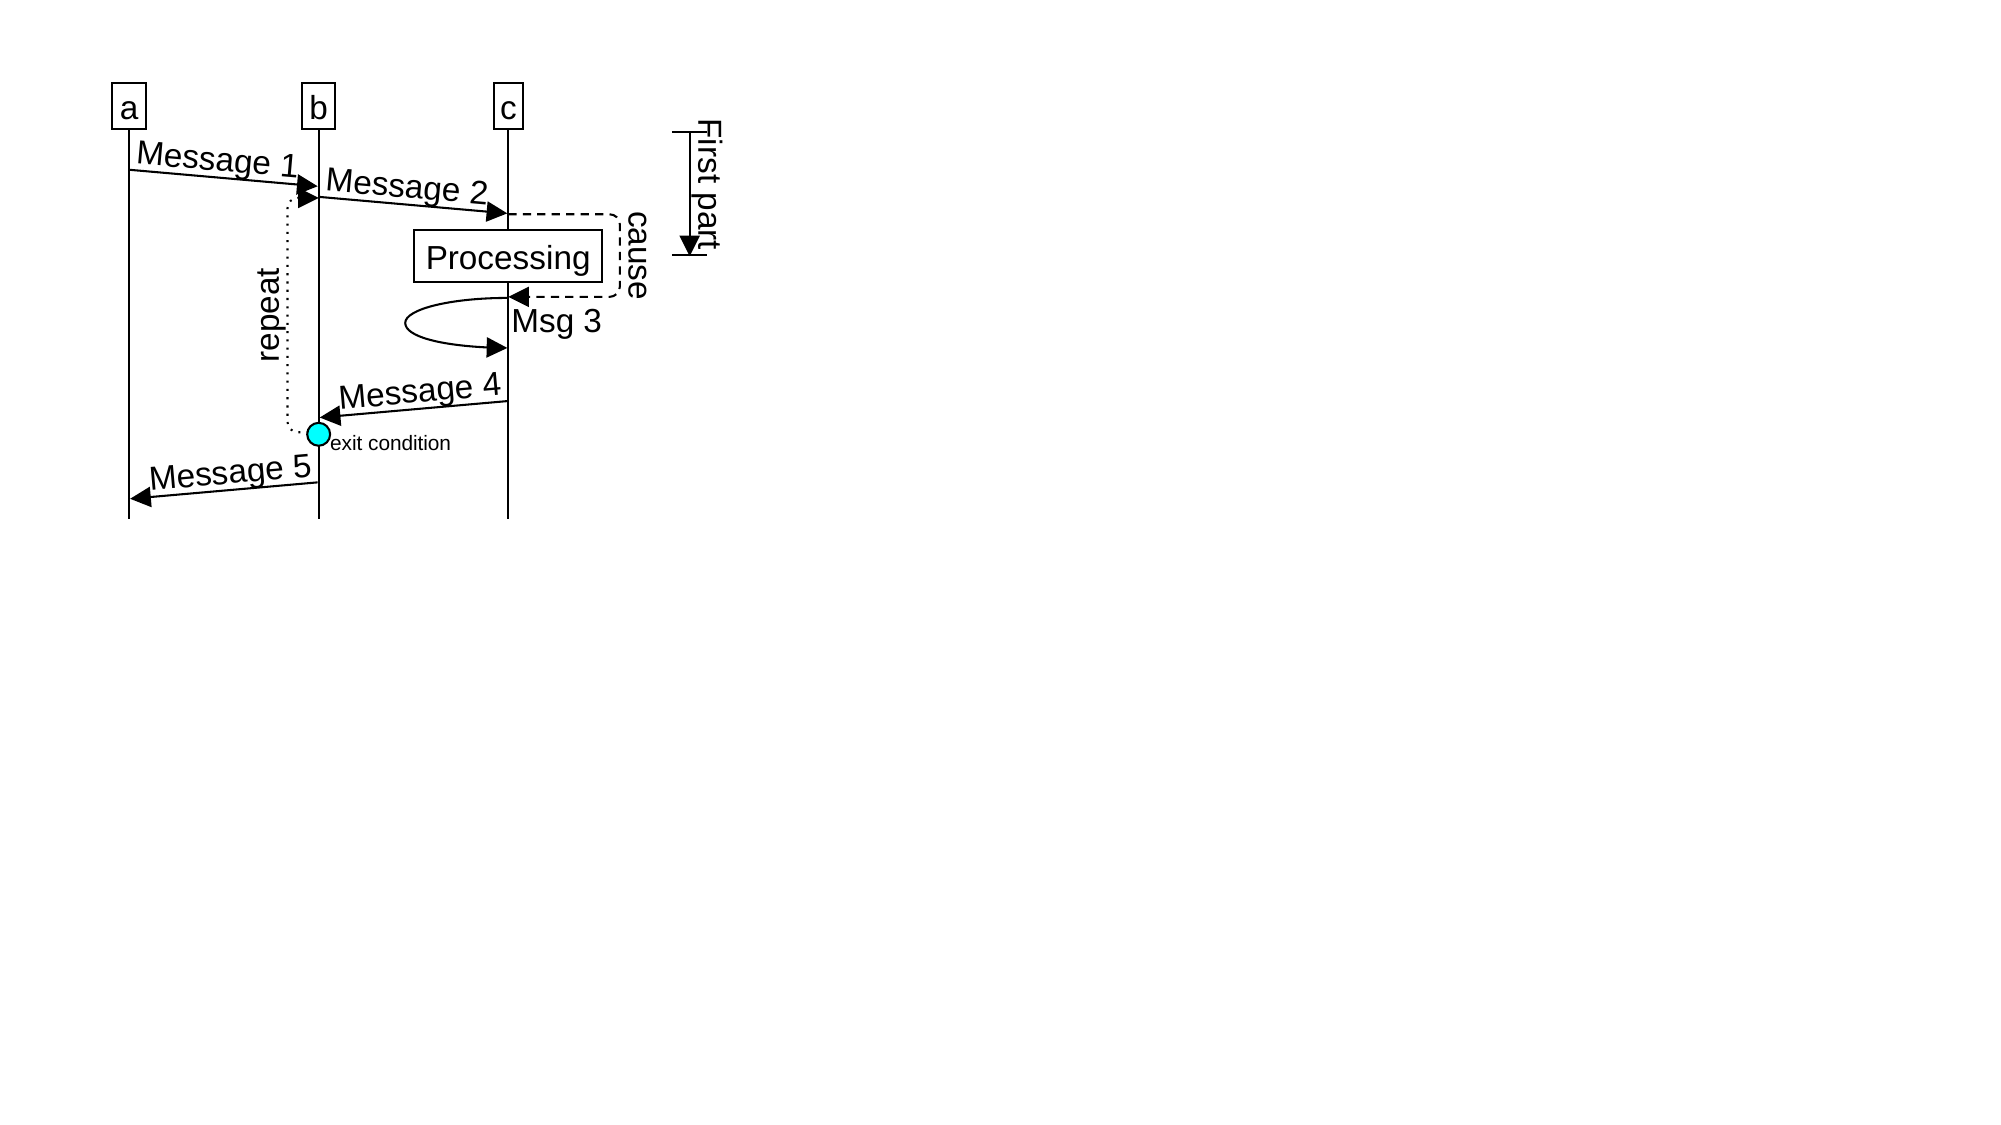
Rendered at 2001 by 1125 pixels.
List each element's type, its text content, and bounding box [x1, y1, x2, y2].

text_box [286, 187, 318, 433]
text_box [404, 297, 508, 358]
text_box exit condition [330, 429, 465, 463]
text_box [130, 169, 318, 187]
text_box [74, 74, 773, 519]
text_box Message 4 [334, 362, 505, 401]
text_box [319, 422, 331, 447]
text_box Message 1 [132, 131, 304, 169]
text_box [306, 422, 318, 447]
text_box a [112, 83, 146, 130]
text_box Msg 3 [511, 299, 607, 338]
text_box First part [692, 116, 731, 253]
text_box repeat [246, 265, 285, 365]
text_box [508, 213, 621, 308]
text_box Processing [414, 230, 508, 283]
text_box b [301, 83, 336, 130]
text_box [319, 196, 508, 214]
text_box cause [623, 208, 661, 302]
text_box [130, 482, 318, 499]
text_box Message 5 [144, 443, 316, 482]
text_box Message 2 [322, 158, 493, 196]
text_box c [493, 83, 523, 130]
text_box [319, 401, 508, 418]
